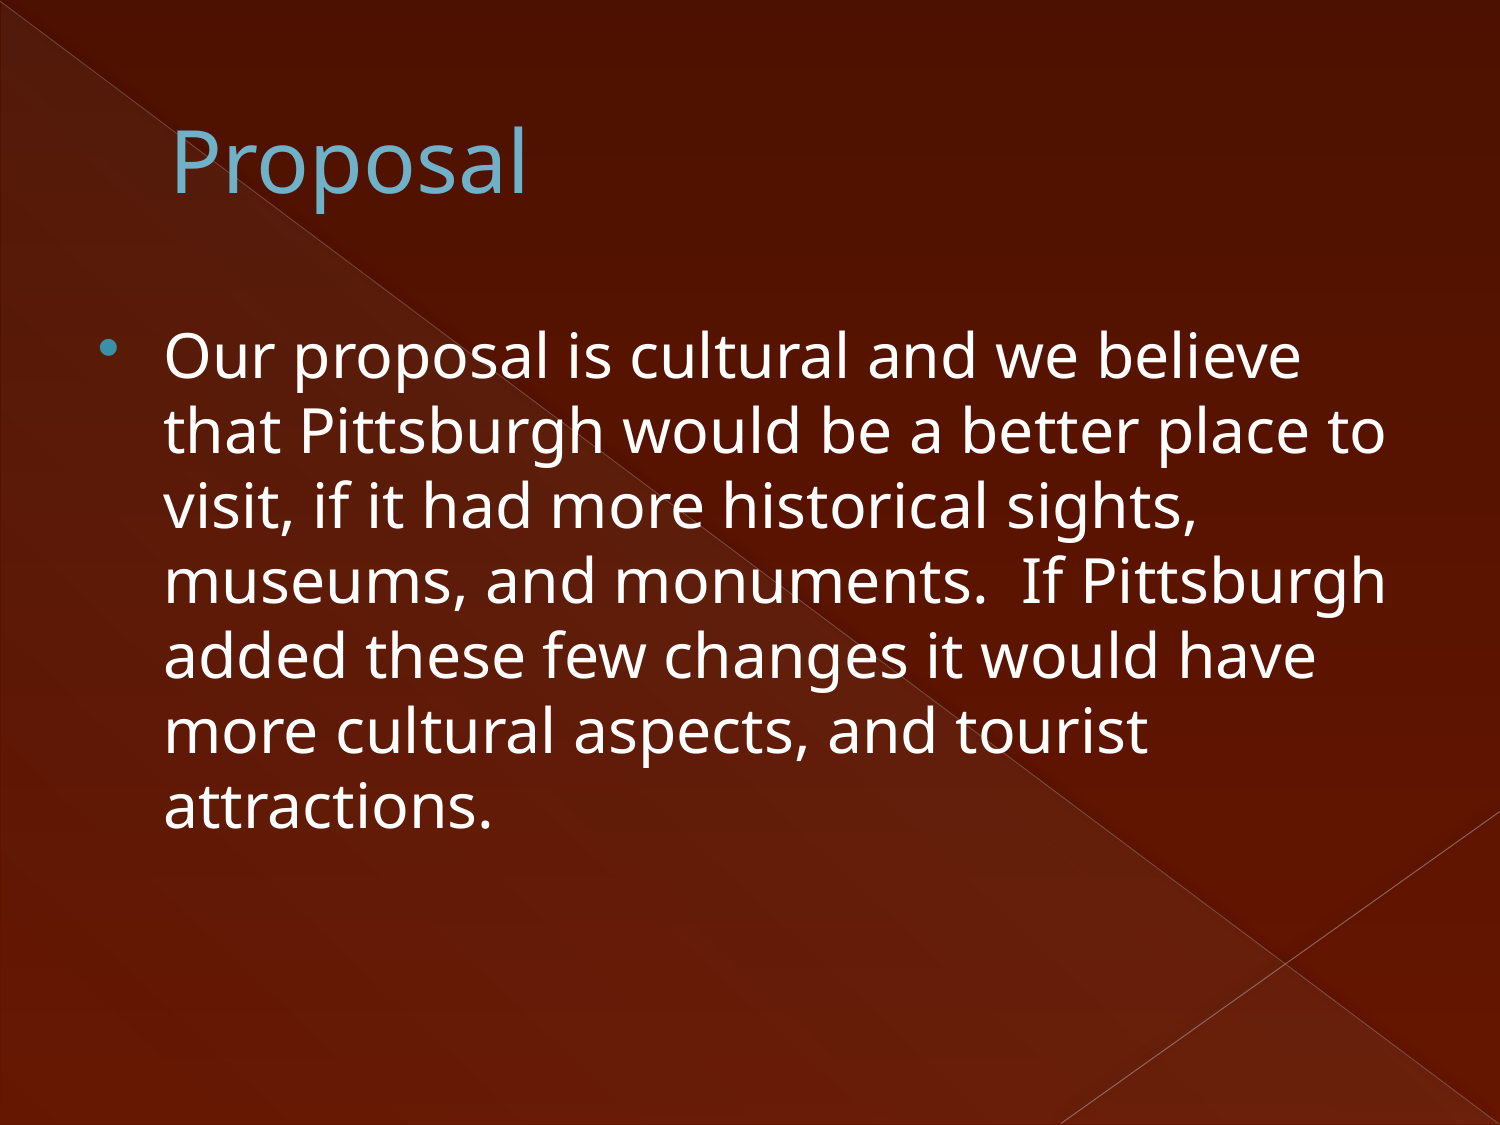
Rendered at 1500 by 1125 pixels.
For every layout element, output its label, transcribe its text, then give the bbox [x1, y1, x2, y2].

list Our proposal is cultural and we believe that Pittsburgh would be a better place to visit, if it had more historical sights, museums, and monuments. If Pittsburgh added these few changes it would have more cultural aspects, and tourist attractions. [75, 308, 1425, 1059]
title Proposal [75, 43, 1425, 274]
